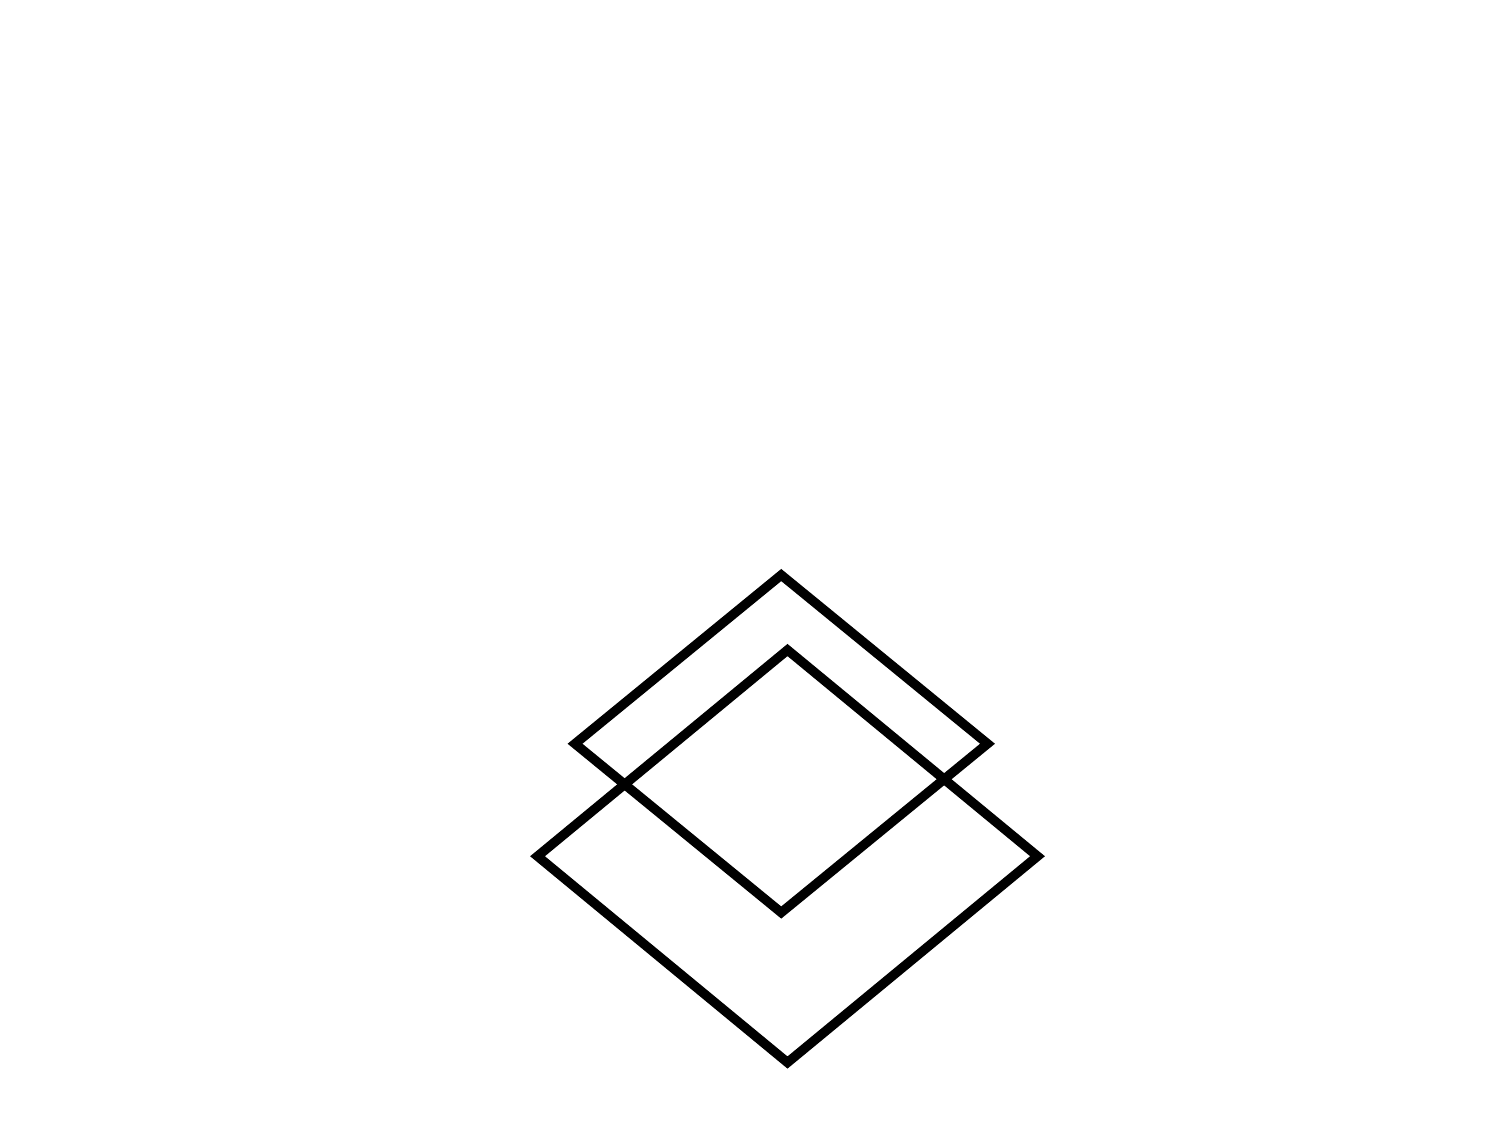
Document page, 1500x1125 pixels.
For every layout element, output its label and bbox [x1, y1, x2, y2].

text_box [575, 575, 988, 913]
text_box [537, 779, 1038, 1063]
